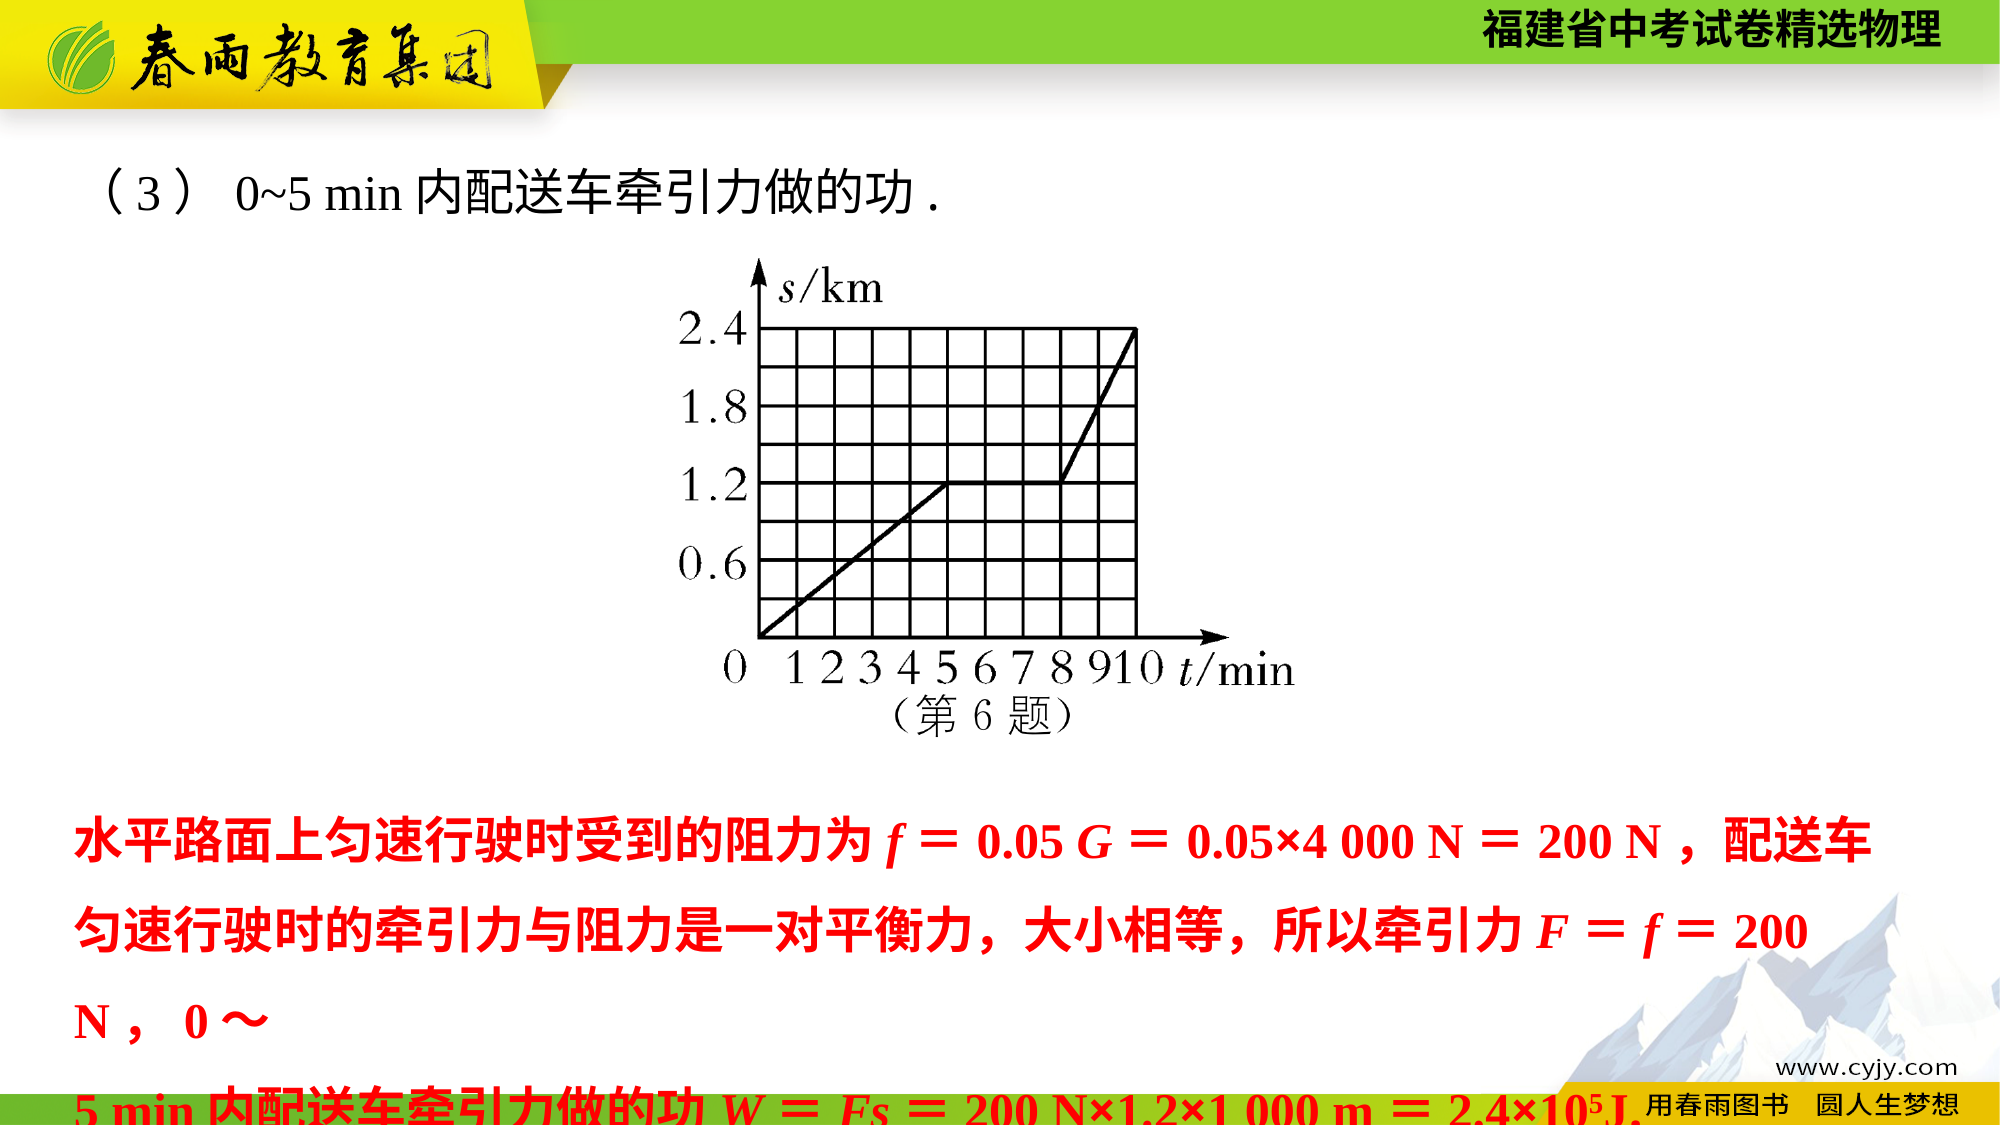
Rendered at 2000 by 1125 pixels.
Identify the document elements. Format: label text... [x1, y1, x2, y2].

text_box 水平路面上匀速行驶时受到的阻力为f＝0.05 G＝0.05×4 000 N＝200 N，配送车匀速行驶时的牵引力与阻力是一对平衡力，大小相等，所以牵引力F＝f＝200 N，0～ 5 min内配送车牵引力做的功W＝Fs＝200 N×1.2×1 000 m＝2.4×105J. [59, 770, 1933, 1125]
list （3）0~5 min内配送车牵引力做的功. [59, 122, 1944, 217]
picture [0, 0, 2000, 1125]
